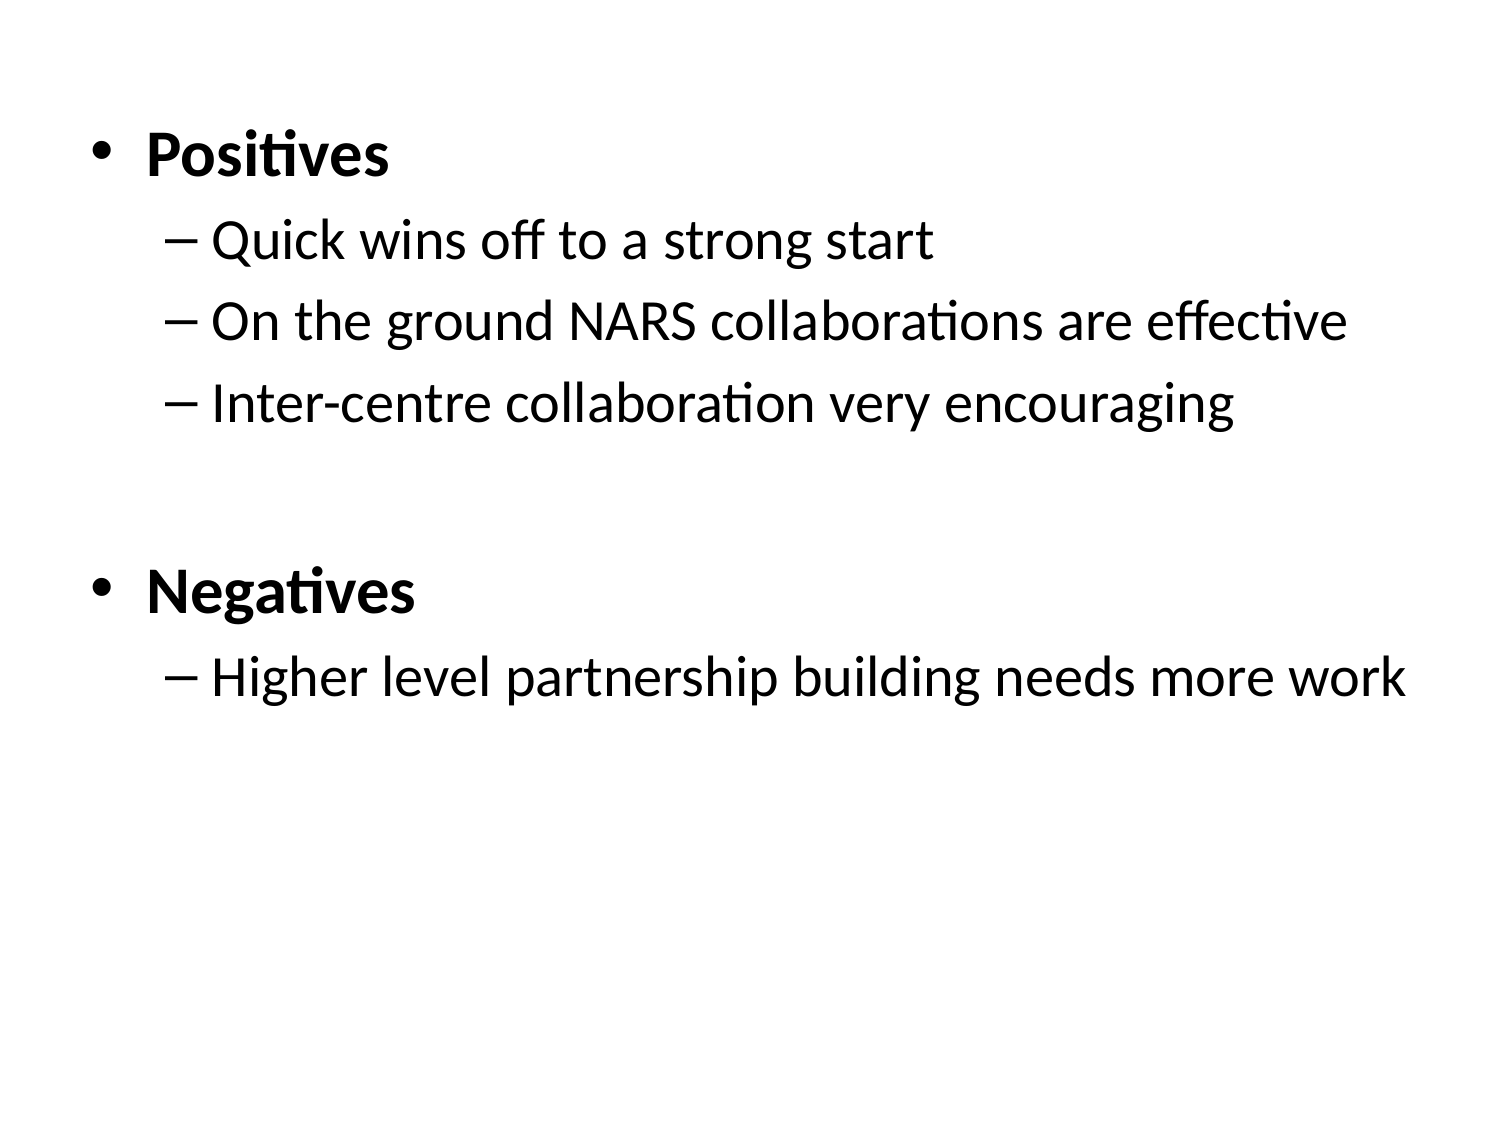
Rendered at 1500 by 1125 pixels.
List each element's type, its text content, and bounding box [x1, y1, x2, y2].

list Positives Quick wins off to a strong start On the ground NARS collaborations are effective Inter-centre collaboration very encouraging Negatives Higher level partnership building needs more work [75, 101, 1425, 1005]
